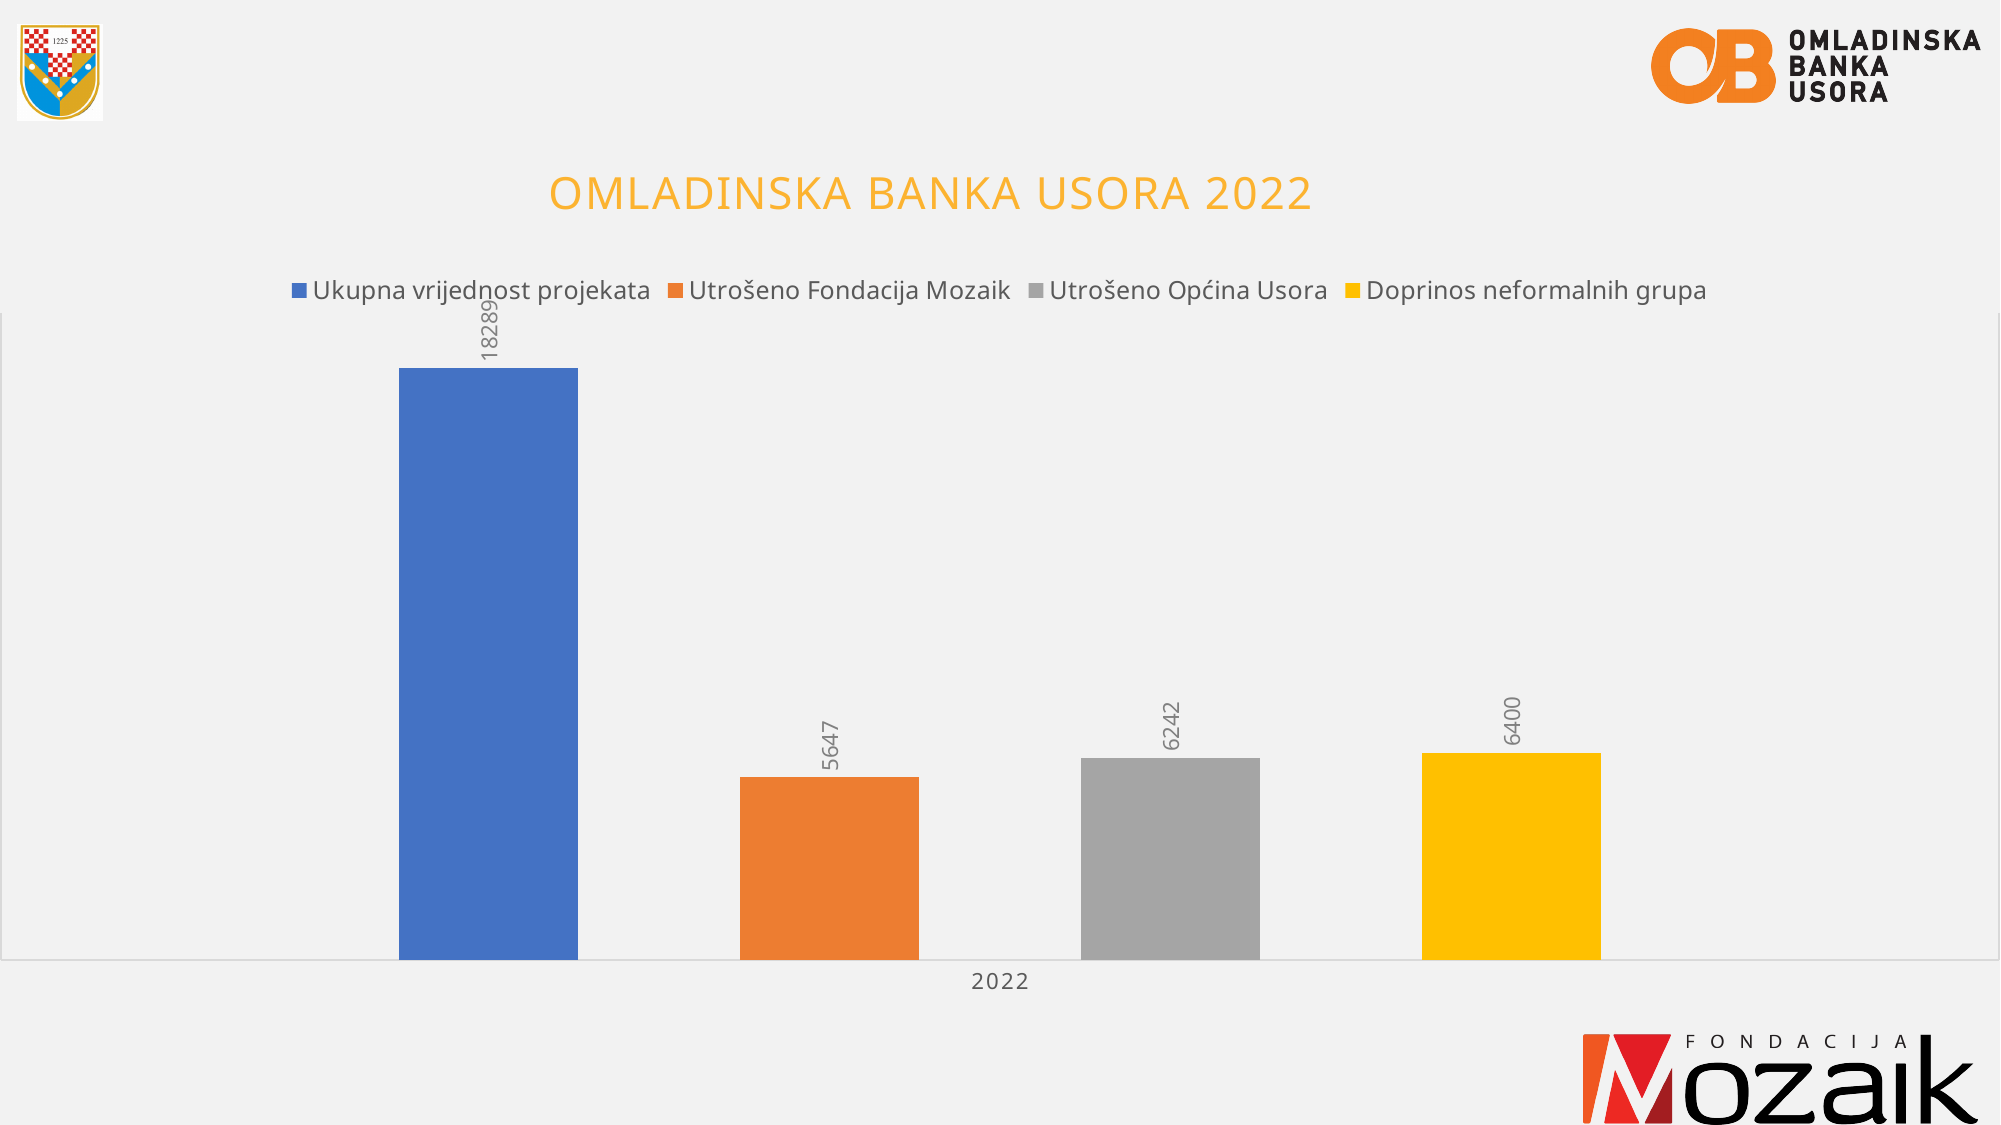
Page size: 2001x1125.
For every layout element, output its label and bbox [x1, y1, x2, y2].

picture [17, 24, 103, 121]
chart [0, 145, 2000, 1015]
picture [1583, 1026, 1978, 1125]
picture [1651, 28, 1981, 104]
